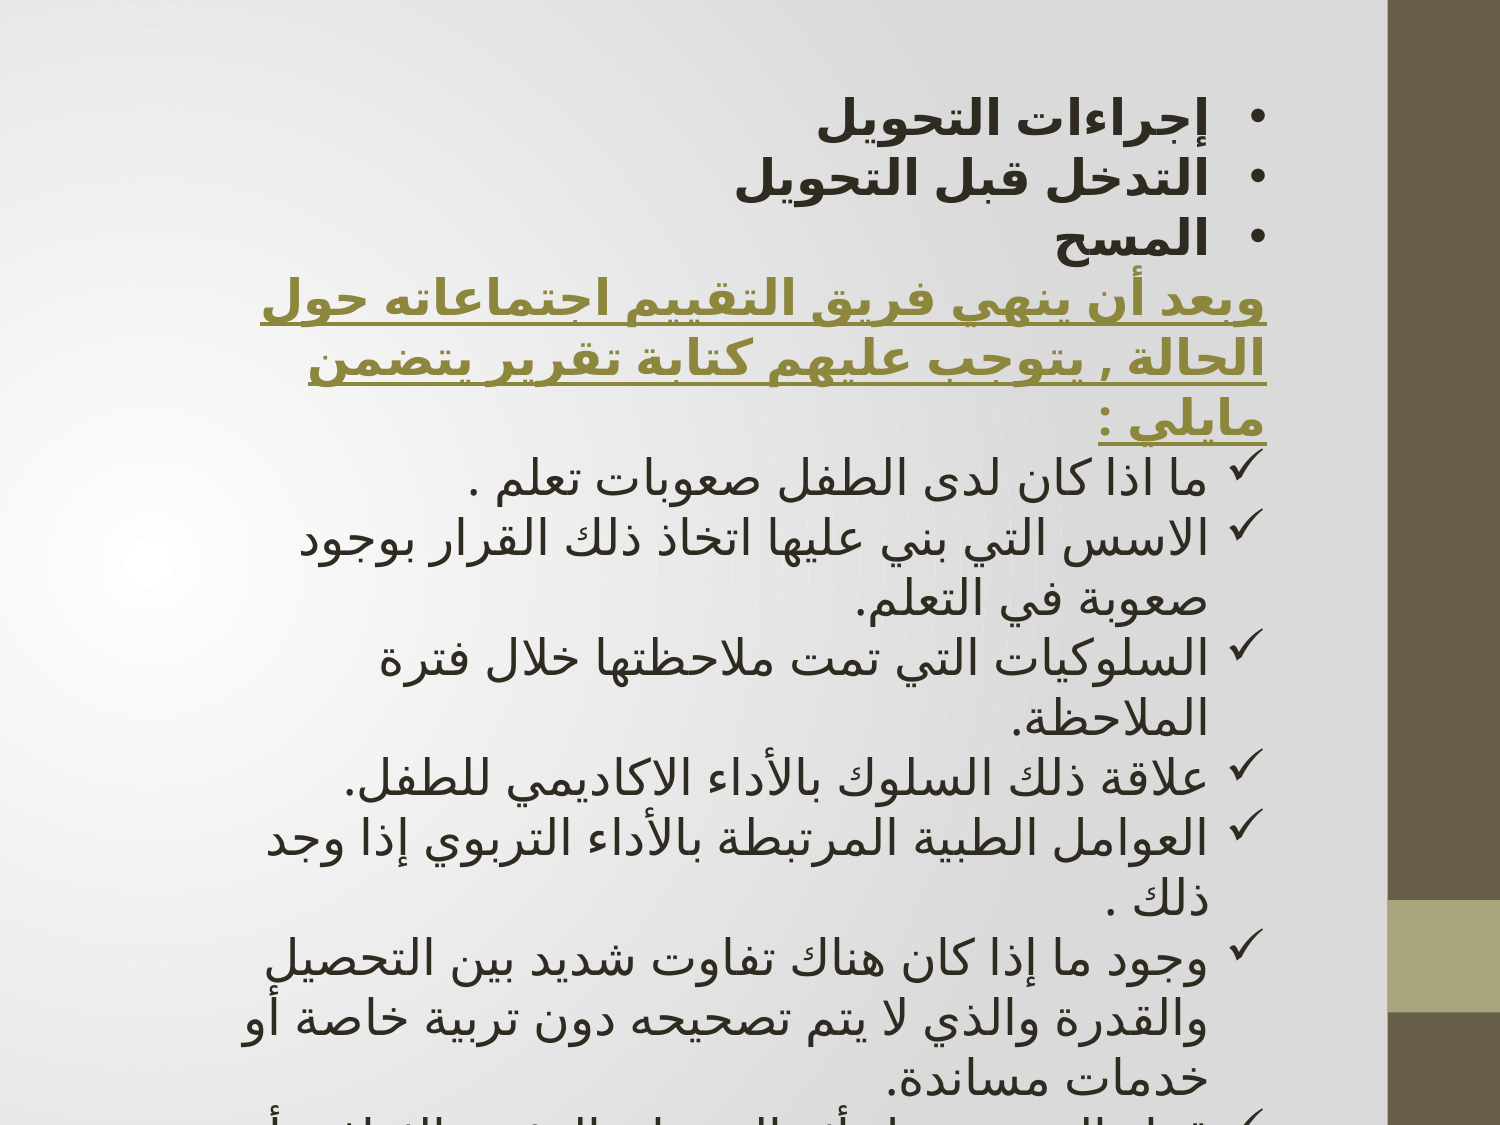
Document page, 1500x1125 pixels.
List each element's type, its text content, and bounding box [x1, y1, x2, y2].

text_box إجراءات التحويل التدخل قبل التحويل المسح وبعد أن ينهي فريق التقييم اجتماعاته حول الحالة , يتوجب عليهم كتابة تقرير يتضمن مايلي : ما اذا كان لدى الطفل صعوبات تعلم . الاسس التي بني عليها اتخاذ ذلك القرار بوجود صعوبة في التعلم. السلوكيات التي تمت ملاحظتها خلال فترة الملاحظة. علاقة ذلك السلوك بالأداء الاكاديمي للطفل. العوامل الطبية المرتبطة بالأداء التربوي إذا وجد ذلك . وجود ما إذا كان هناك تفاوت شديد بين التحصيل والقدرة والذي لا يتم تصحيحه دون تربية خاصة أو خدمات مساندة. قرار الفريق حول أثر الحرمان البيئي , الثقافي أو الاقتصادي . [206, 77, 1282, 1125]
